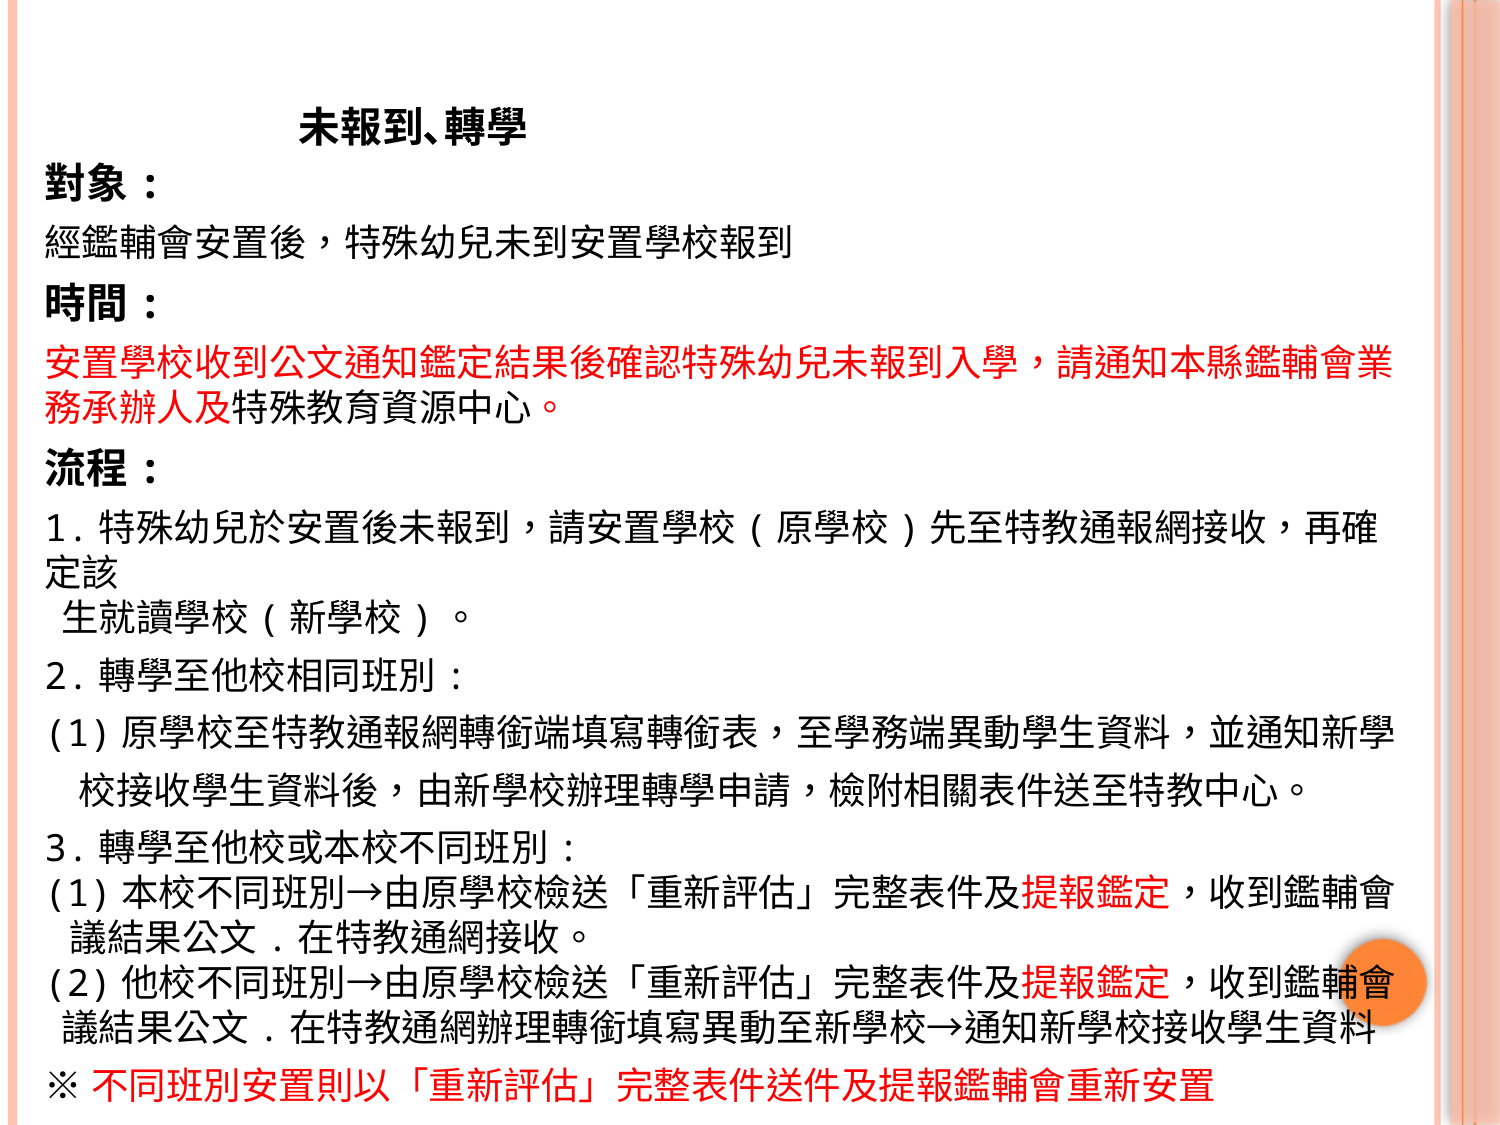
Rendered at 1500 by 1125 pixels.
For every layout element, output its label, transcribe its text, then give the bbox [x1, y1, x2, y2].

title 未報到､轉學 [112, 54, 1211, 149]
list 對象: 經鑑輔會安置後，特殊幼兒未到安置學校報到 時間: 安置學校收到公文通知鑑定結果後確認特殊幼兒未報到入學，請通知本縣鑑輔會業務承辦人及特殊教育資源中心。 流程: 1.特殊幼兒於安置後未報到，請安置學校(原學校)先至特教通報網接收，再確定該 生就讀學校(新學校)。 2.轉學至他校相同班別: (1)原學校至特教通報網轉銜端填寫轉銜表，至學務端異動學生資料，並通知新學 校接收學生資料後，由新學校辦理轉學申請，檢附相關表件送至特教中心。 3.轉學至他校或本校不同班別: (1)本校不同班別→由原學校檢送「重新評估」完整表件及提報鑑定，收到鑑輔會 議結果公文.在特教通網接收。 (2)他校不同班別→由原學校檢送「重新評估」完整表件及提報鑑定，收到鑑輔會 議結果公文.在特教通網辦理轉銜填寫異動至新學校→通知新學校接收學生資料 ※不同班別安置則以「重新評估」完整表件送件及提報鑑輔會重新安置 [29, 149, 1419, 1062]
